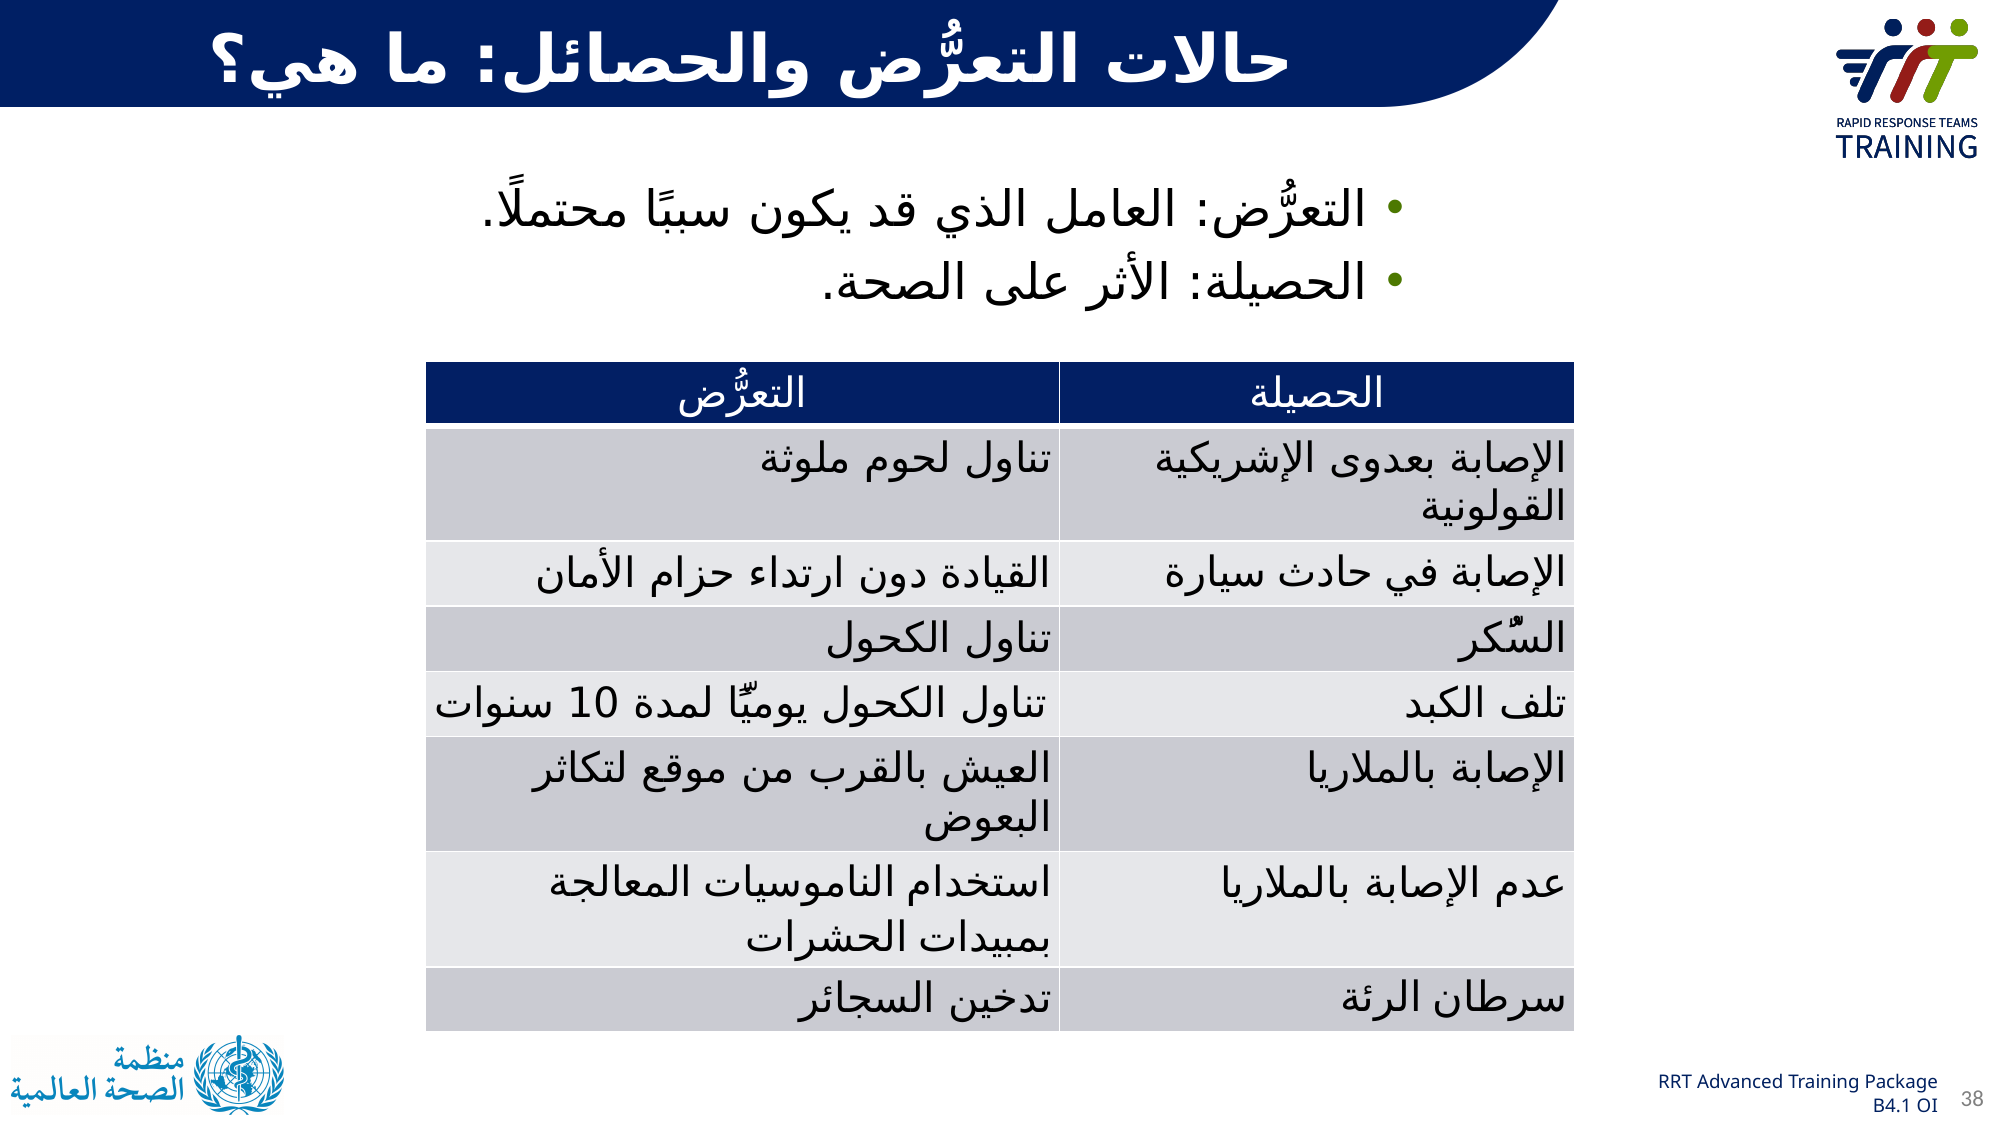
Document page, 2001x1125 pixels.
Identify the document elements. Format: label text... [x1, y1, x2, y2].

table_cell الإصابة في حادث سيارة [1060, 542, 1574, 605]
picture [1835, 19, 1978, 167]
table_cell عدم الإصابة بالملاريا [1060, 852, 1574, 966]
table_cell استخدام الناموسيات المعالجة بمبيدات الحشرات [426, 852, 1059, 966]
table_cell الإصابة بعدوى الإشريكية القولونية [1060, 429, 1574, 540]
table_cell الإصابة بالملاريا [1060, 737, 1574, 851]
text_box التعرُّض: العامل الذي قد يكون سببًا محتملًا. الحصيلة: الأثر على الصحة. [393, 169, 1412, 317]
table_cell تناول لحوم ملوثة [426, 429, 1059, 540]
table_cell القيادة دون ارتداء حزام الأمان [426, 542, 1059, 605]
picture [11, 1035, 284, 1115]
table_header الحصيلة [1060, 362, 1574, 423]
picture [0, 0, 1583, 107]
table_cell تدخين السجائر [426, 968, 1059, 1031]
table_cell العيش بالقرب من موقع لتكاثر البعوض [426, 737, 1059, 851]
table_header التعرُّض [426, 362, 1059, 423]
table_cell تناول الكحول يوميًّا لمدة 10 سنوات [426, 672, 1059, 736]
table_cell سرطان الرئة [1060, 968, 1574, 1031]
text_box حالات التعرُّض والحصائل: ما هي؟ [24, 8, 1302, 115]
picture [241, 1050, 247, 1059]
table_cell السُّكر [1060, 607, 1574, 671]
table_cell تناول الكحول [426, 607, 1059, 671]
table_cell تلف الكبد [1060, 672, 1574, 736]
